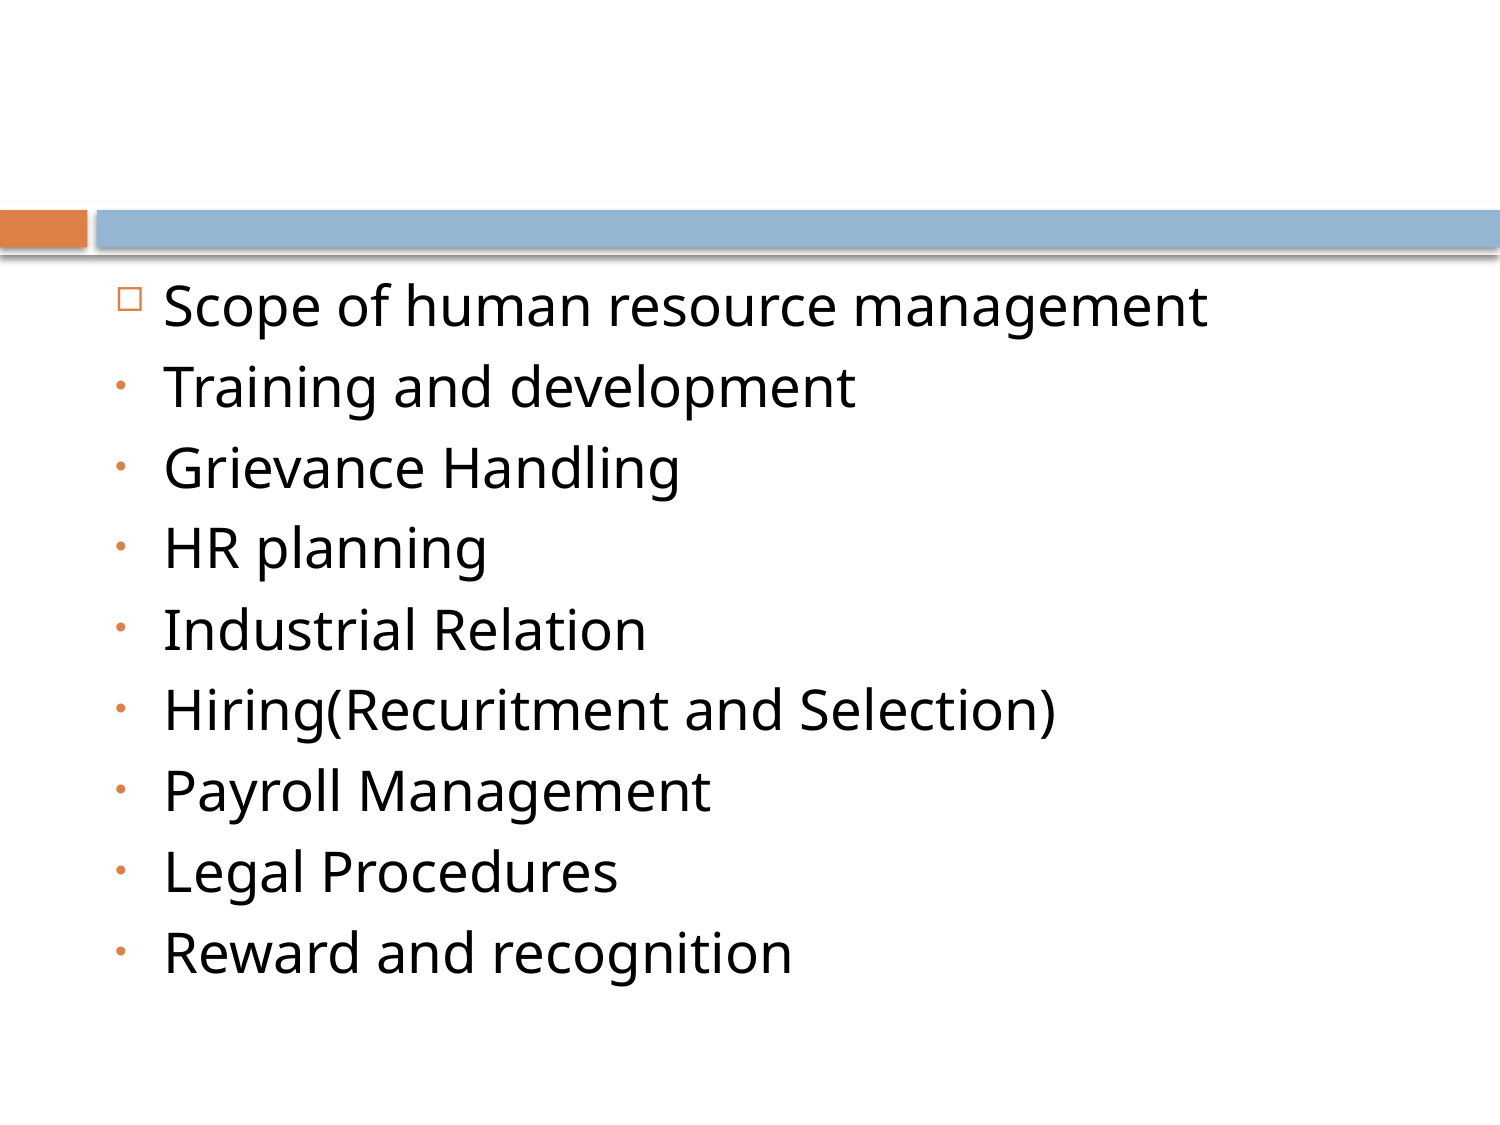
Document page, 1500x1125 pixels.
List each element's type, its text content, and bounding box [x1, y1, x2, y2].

list Scope of human resource management Training and development Grievance Handling HR planning Industrial Relation Hiring(Recuritment and Selection) Payroll Management Legal Procedures Reward and recognition [100, 262, 1438, 1000]
